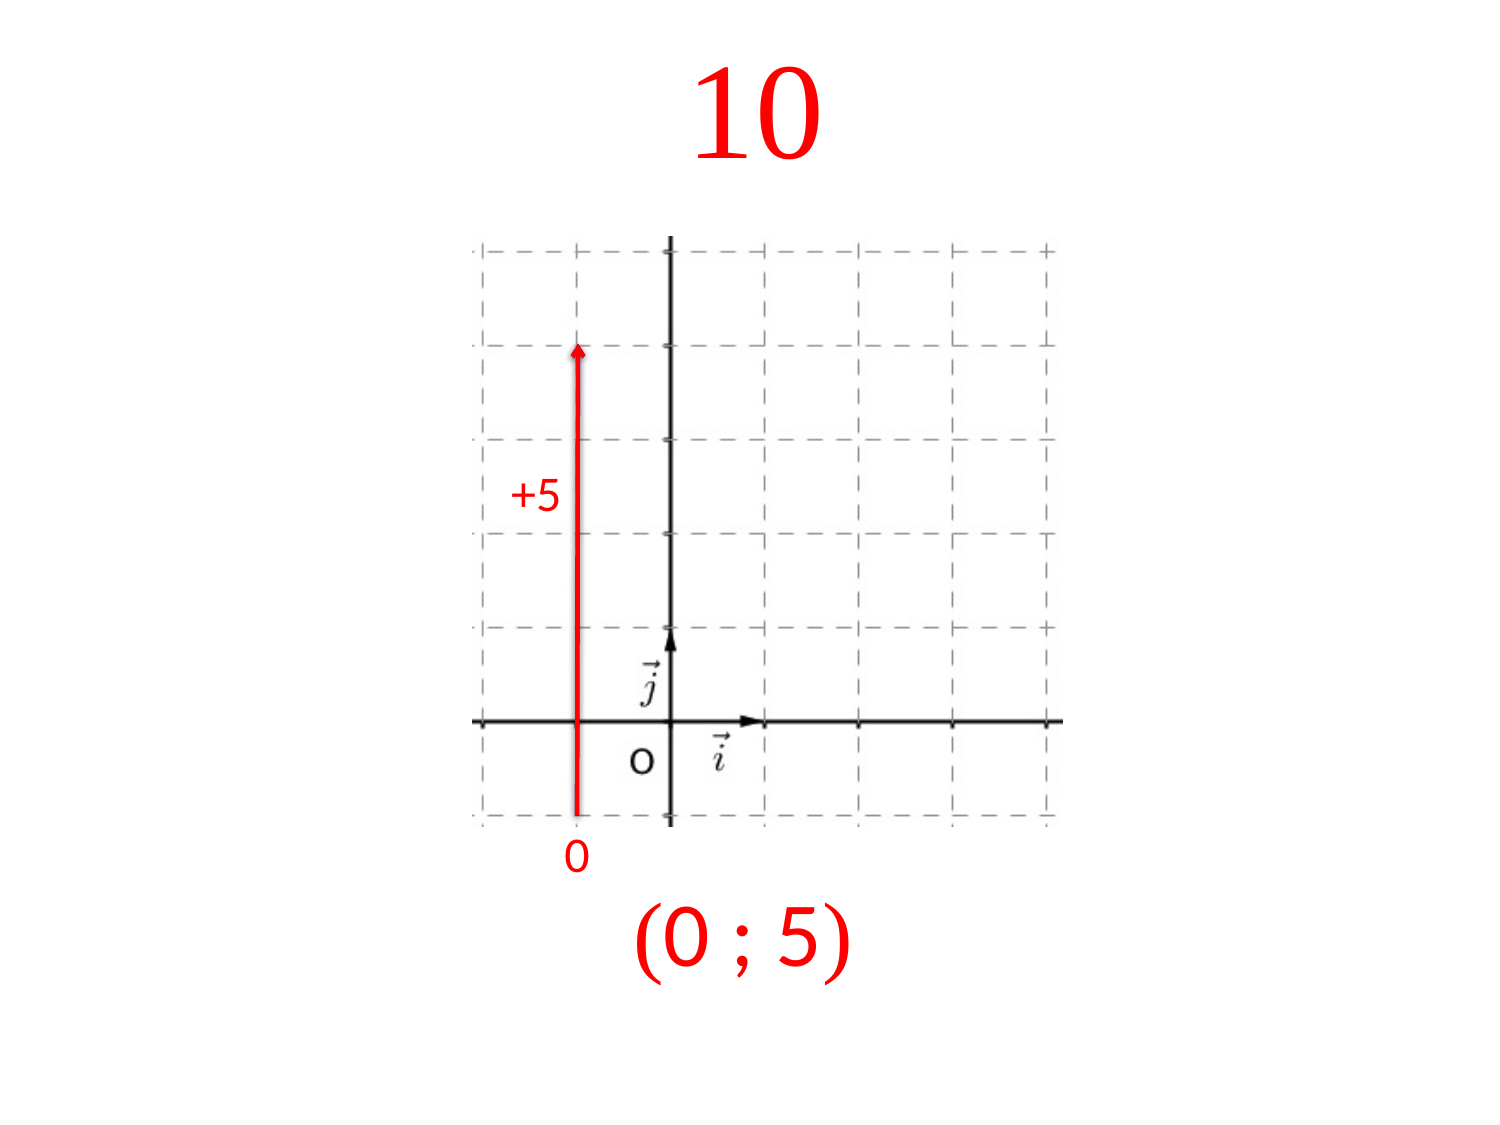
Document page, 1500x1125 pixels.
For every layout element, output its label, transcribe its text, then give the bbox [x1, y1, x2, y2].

text_box 0 [549, 835, 605, 891]
picture [472, 235, 1064, 827]
text_box 10 [5, 0, 1500, 208]
text_box (0 ; 5) [618, 867, 878, 993]
